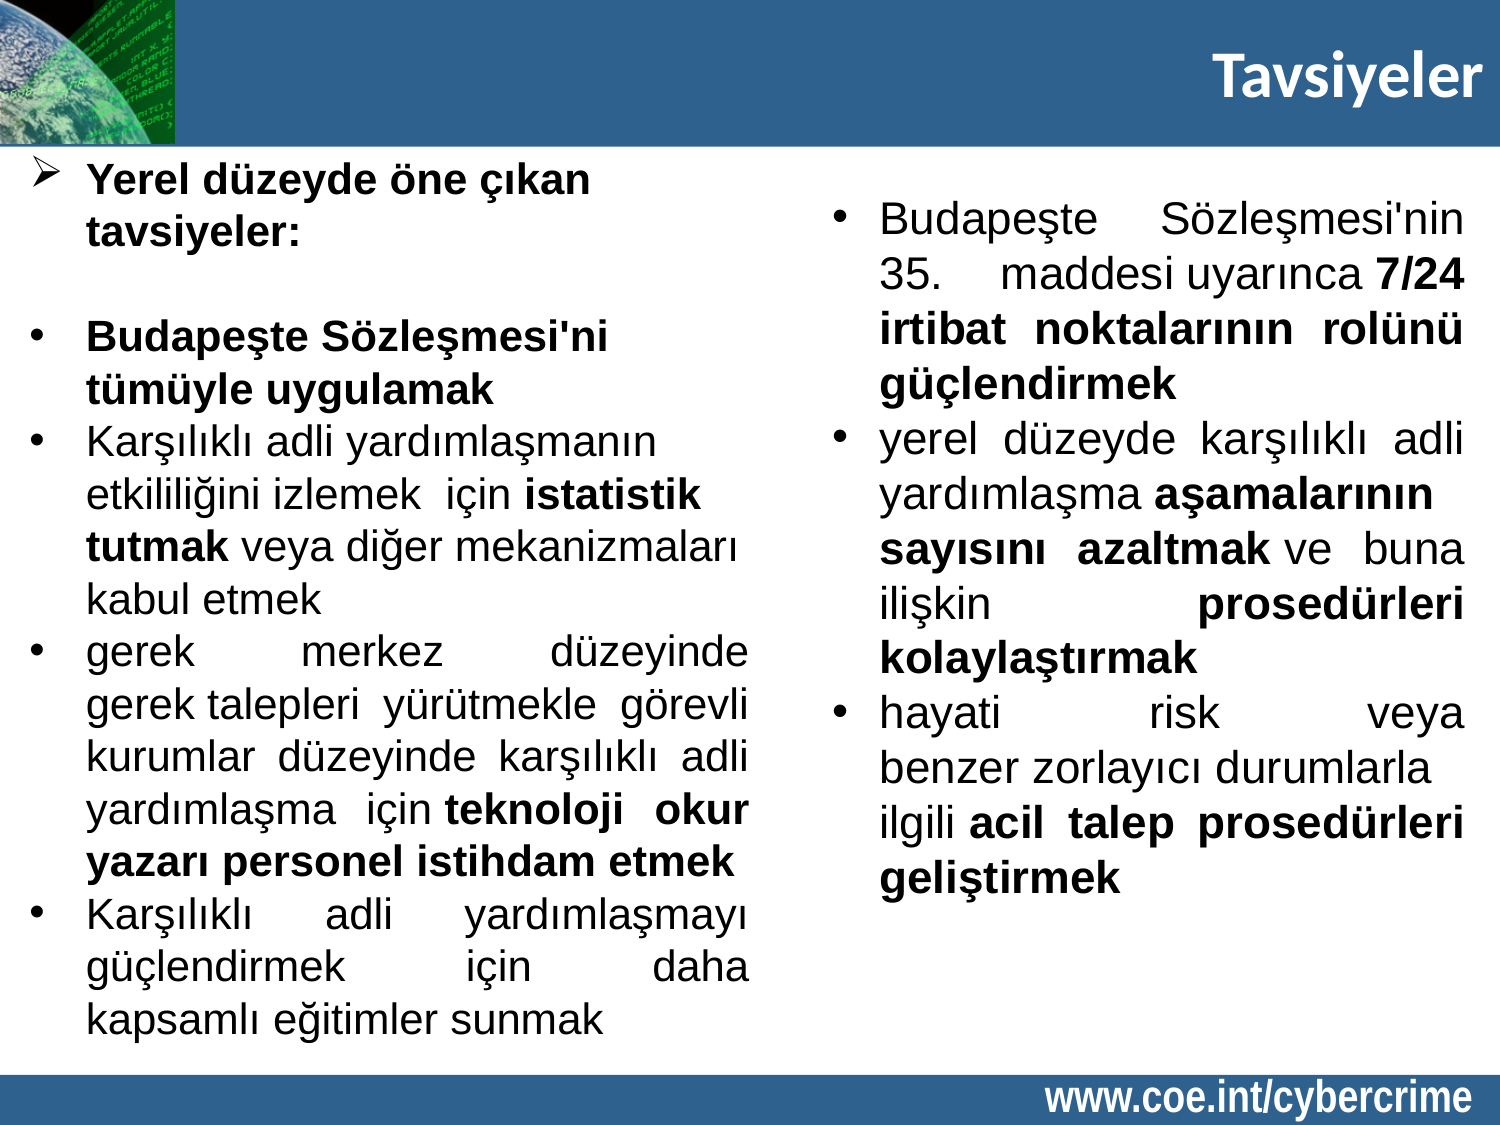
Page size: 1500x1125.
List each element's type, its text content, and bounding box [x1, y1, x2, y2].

text_box Yerel düzeyde öne çıkan tavsiyeler: Budapeşte Sözleşmesi'ni tümüyle uygulamak Karşılıklı adli yardımlaşmanın etkililiğini izlemek için istatistik tutmak veya diğer mekanizmaları kabul etmek gerek merkez düzeyinde gerek talepleri yürütmekle görevli kurumlar düzeyinde karşılıklı adli yardımlaşma için teknoloji okur yazarı personel istihdam etmek Karşılıklı adli yardımlaşmayı güçlendirmek için daha kapsamlı eğitimler sunmak [14, 143, 765, 1051]
text_box Budapeşte Sözleşmesi'nin 35. maddesi uyarınca 7/24 irtibat noktalarının rolünü güçlendirmek yerel düzeyde karşılıklı adli yardımlaşma aşamalarının sayısını azaltmak ve buna ilişkin prosedürleri kolaylaştırmak hayati risk veya benzer zorlayıcı durumlarla ilgili acil talep prosedürleri geliştirmek [817, 180, 1481, 1076]
text_box Tavsiyeler [179, 0, 1500, 149]
picture [0, 0, 175, 144]
text_box www.coe.int/cybercrime [1030, 1059, 1500, 1125]
text_box [0, 1073, 1030, 1125]
